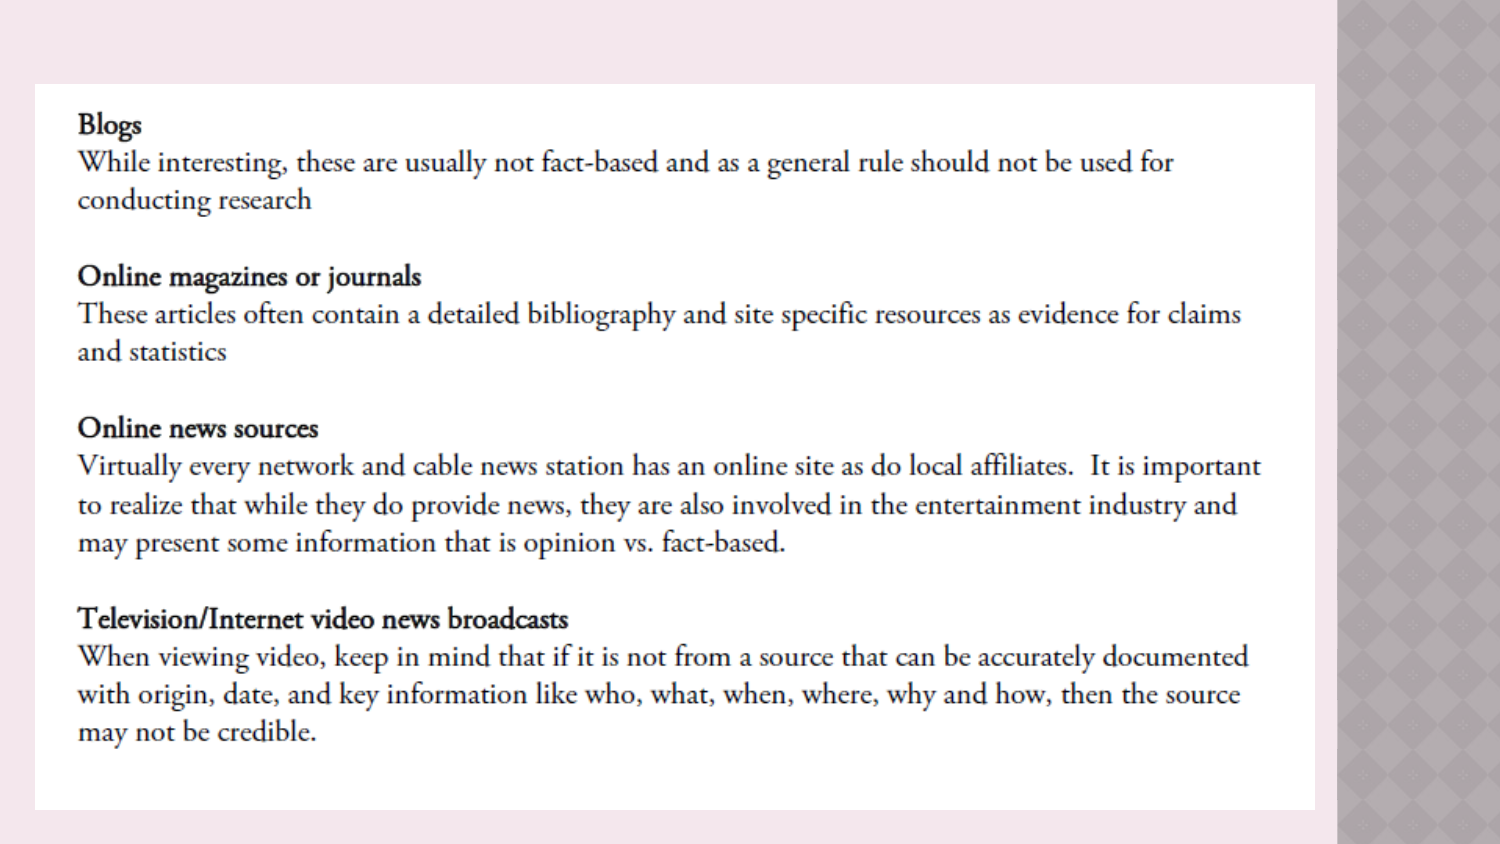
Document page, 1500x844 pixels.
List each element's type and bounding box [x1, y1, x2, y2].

picture [35, 84, 1315, 810]
